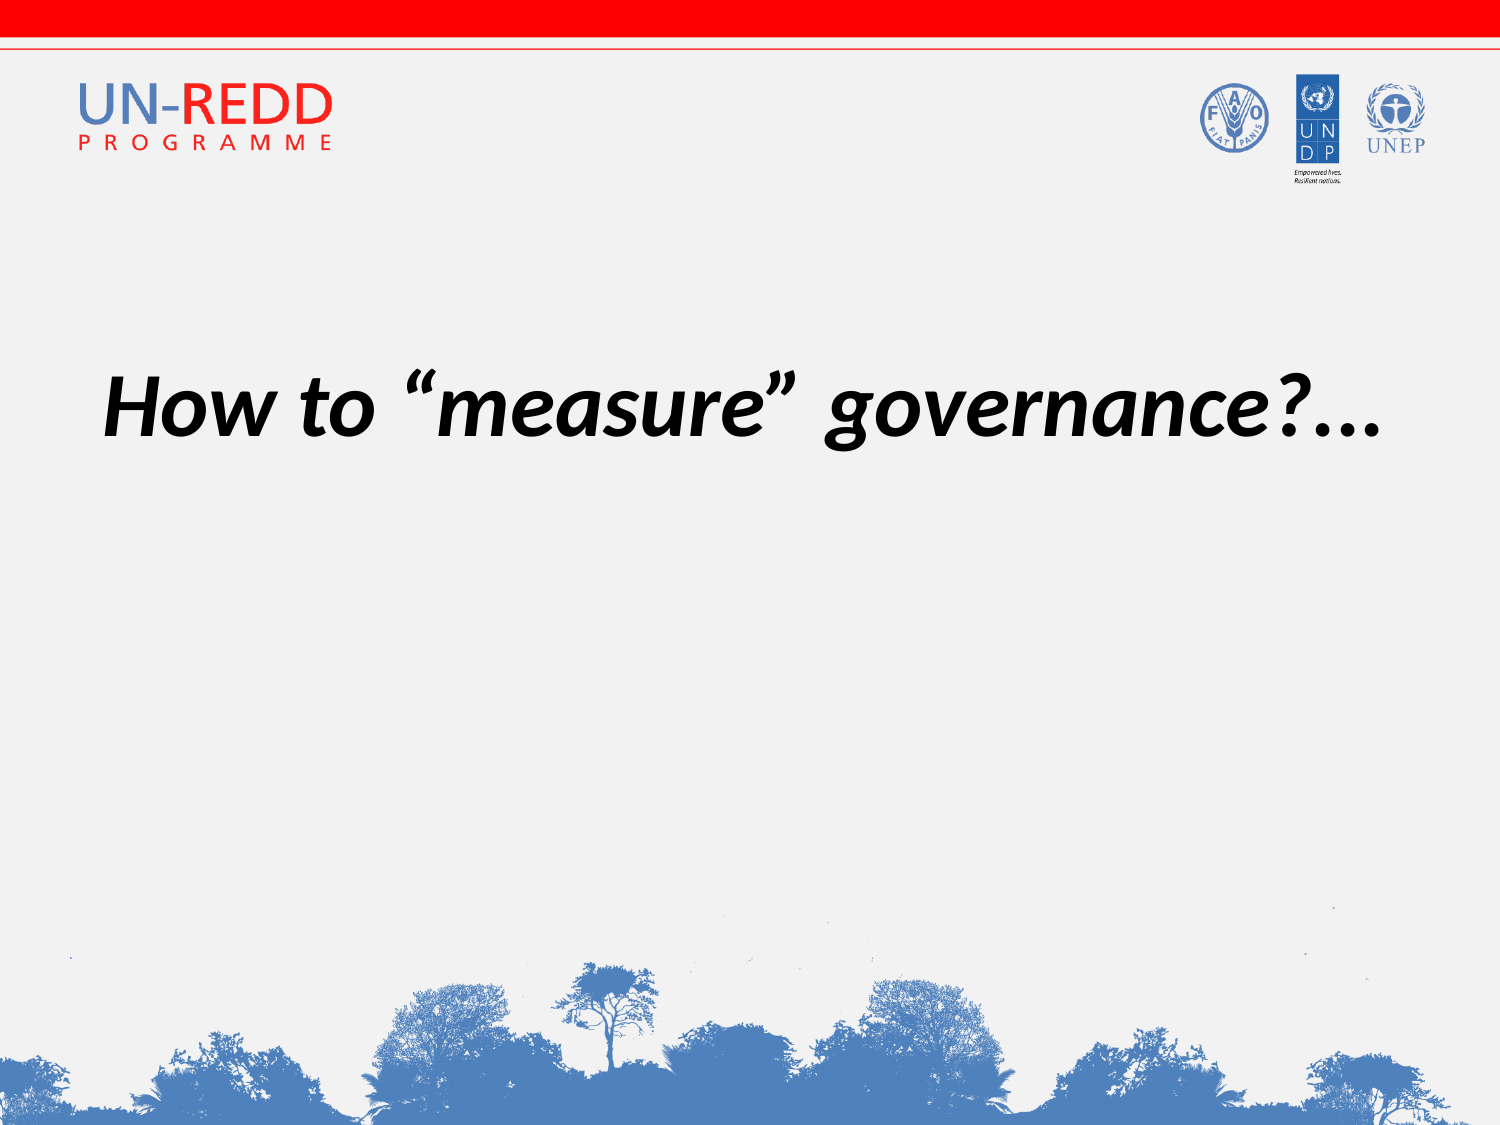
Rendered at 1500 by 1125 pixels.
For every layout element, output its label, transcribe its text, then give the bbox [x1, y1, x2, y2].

picture [74, 74, 345, 155]
picture [0, 821, 1500, 1125]
list How to “measure” governance?... [87, 337, 1438, 500]
picture [1200, 74, 1425, 193]
